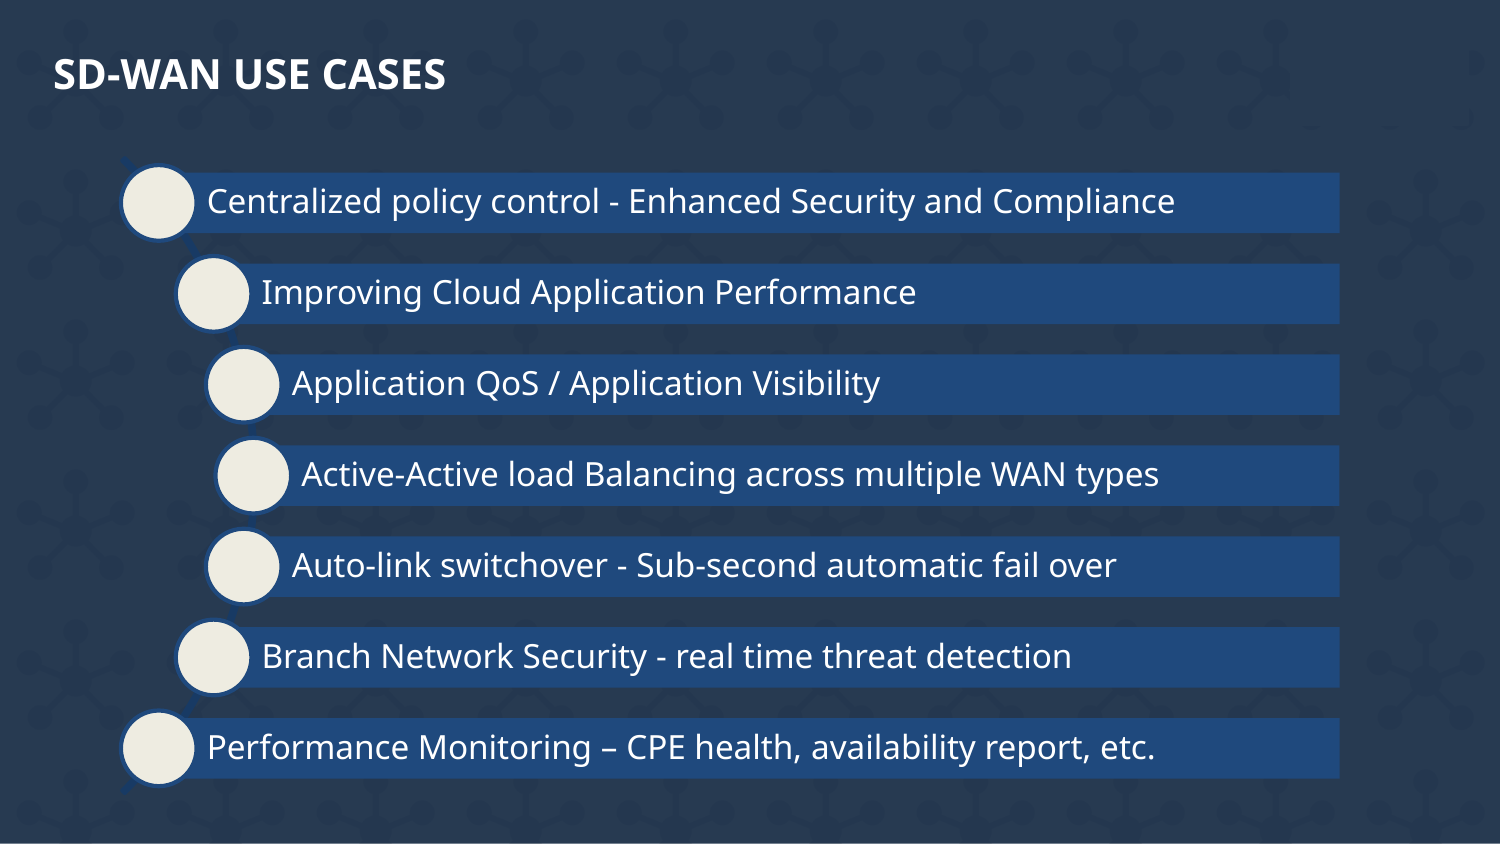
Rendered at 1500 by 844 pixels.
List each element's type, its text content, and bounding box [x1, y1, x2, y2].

title SD-WAN USE CASES [53, 39, 1290, 106]
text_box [111, 142, 1349, 810]
